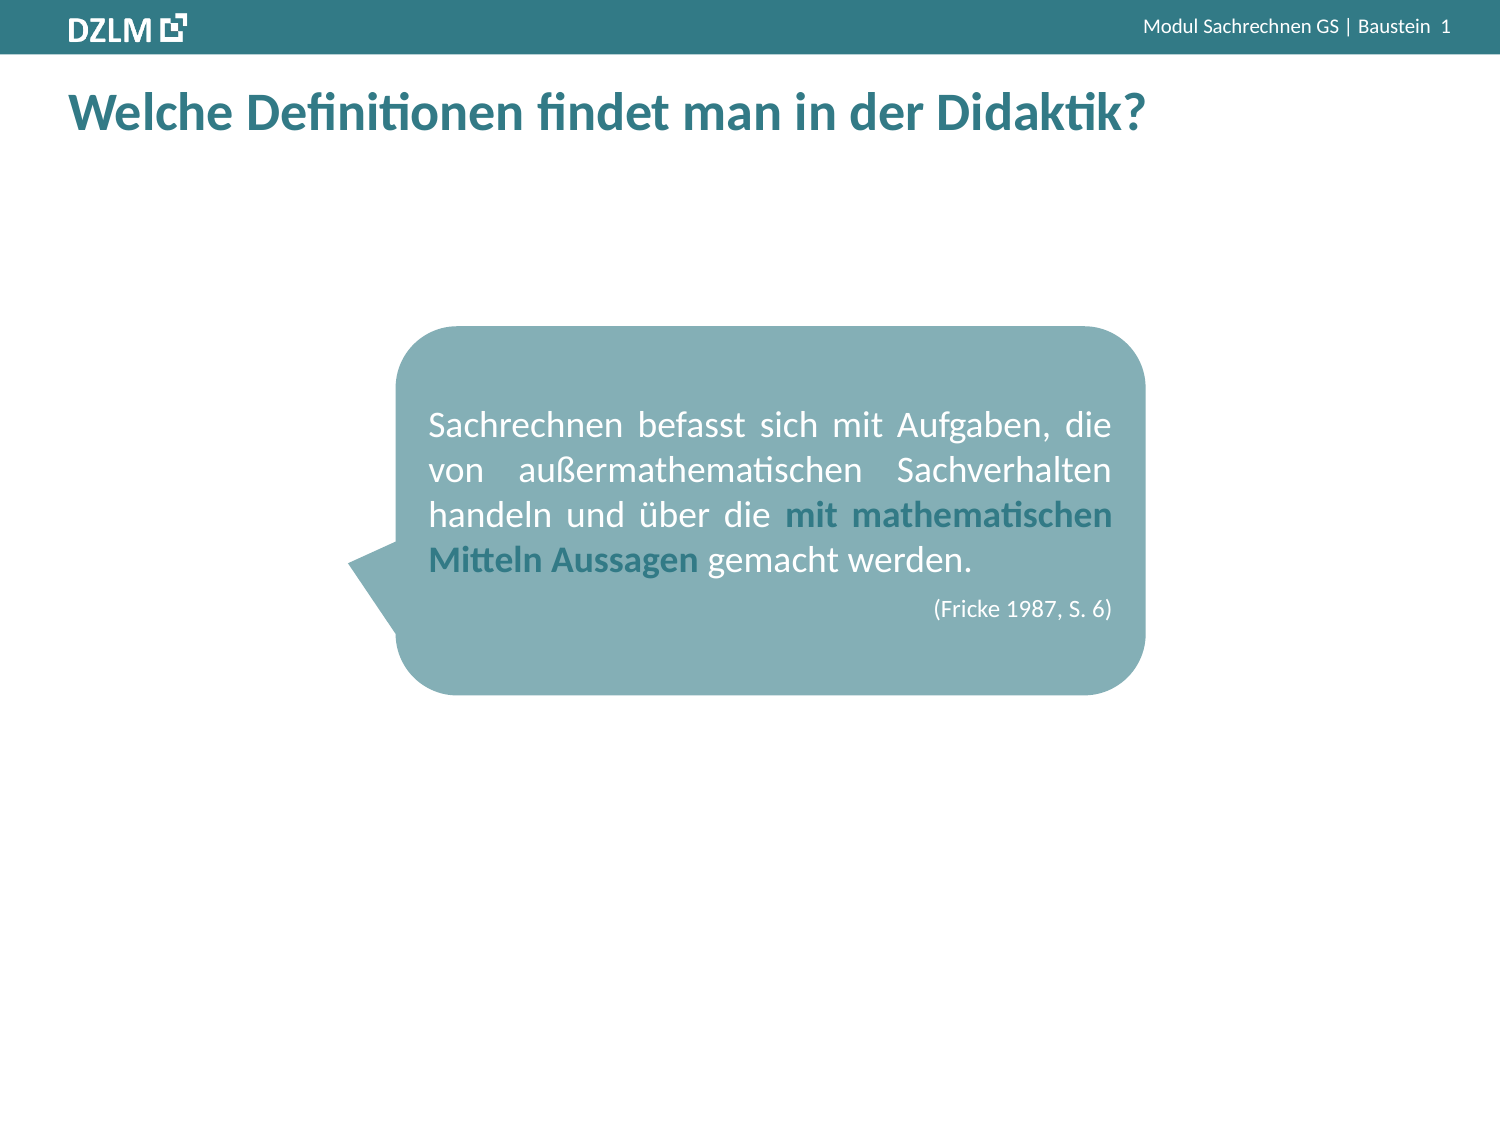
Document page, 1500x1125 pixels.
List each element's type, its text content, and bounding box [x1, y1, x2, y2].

text_box Sachrechnen befasst sich mit Aufgaben, die von außermathematischen Sachverhalten handeln und über die mit mathematischen Mitteln Aussagen gemacht werden. (Fricke 1987, S. 6) [345, 324, 1148, 698]
title Welche Definitionen findet man in der Didaktik? [53, 68, 1436, 149]
